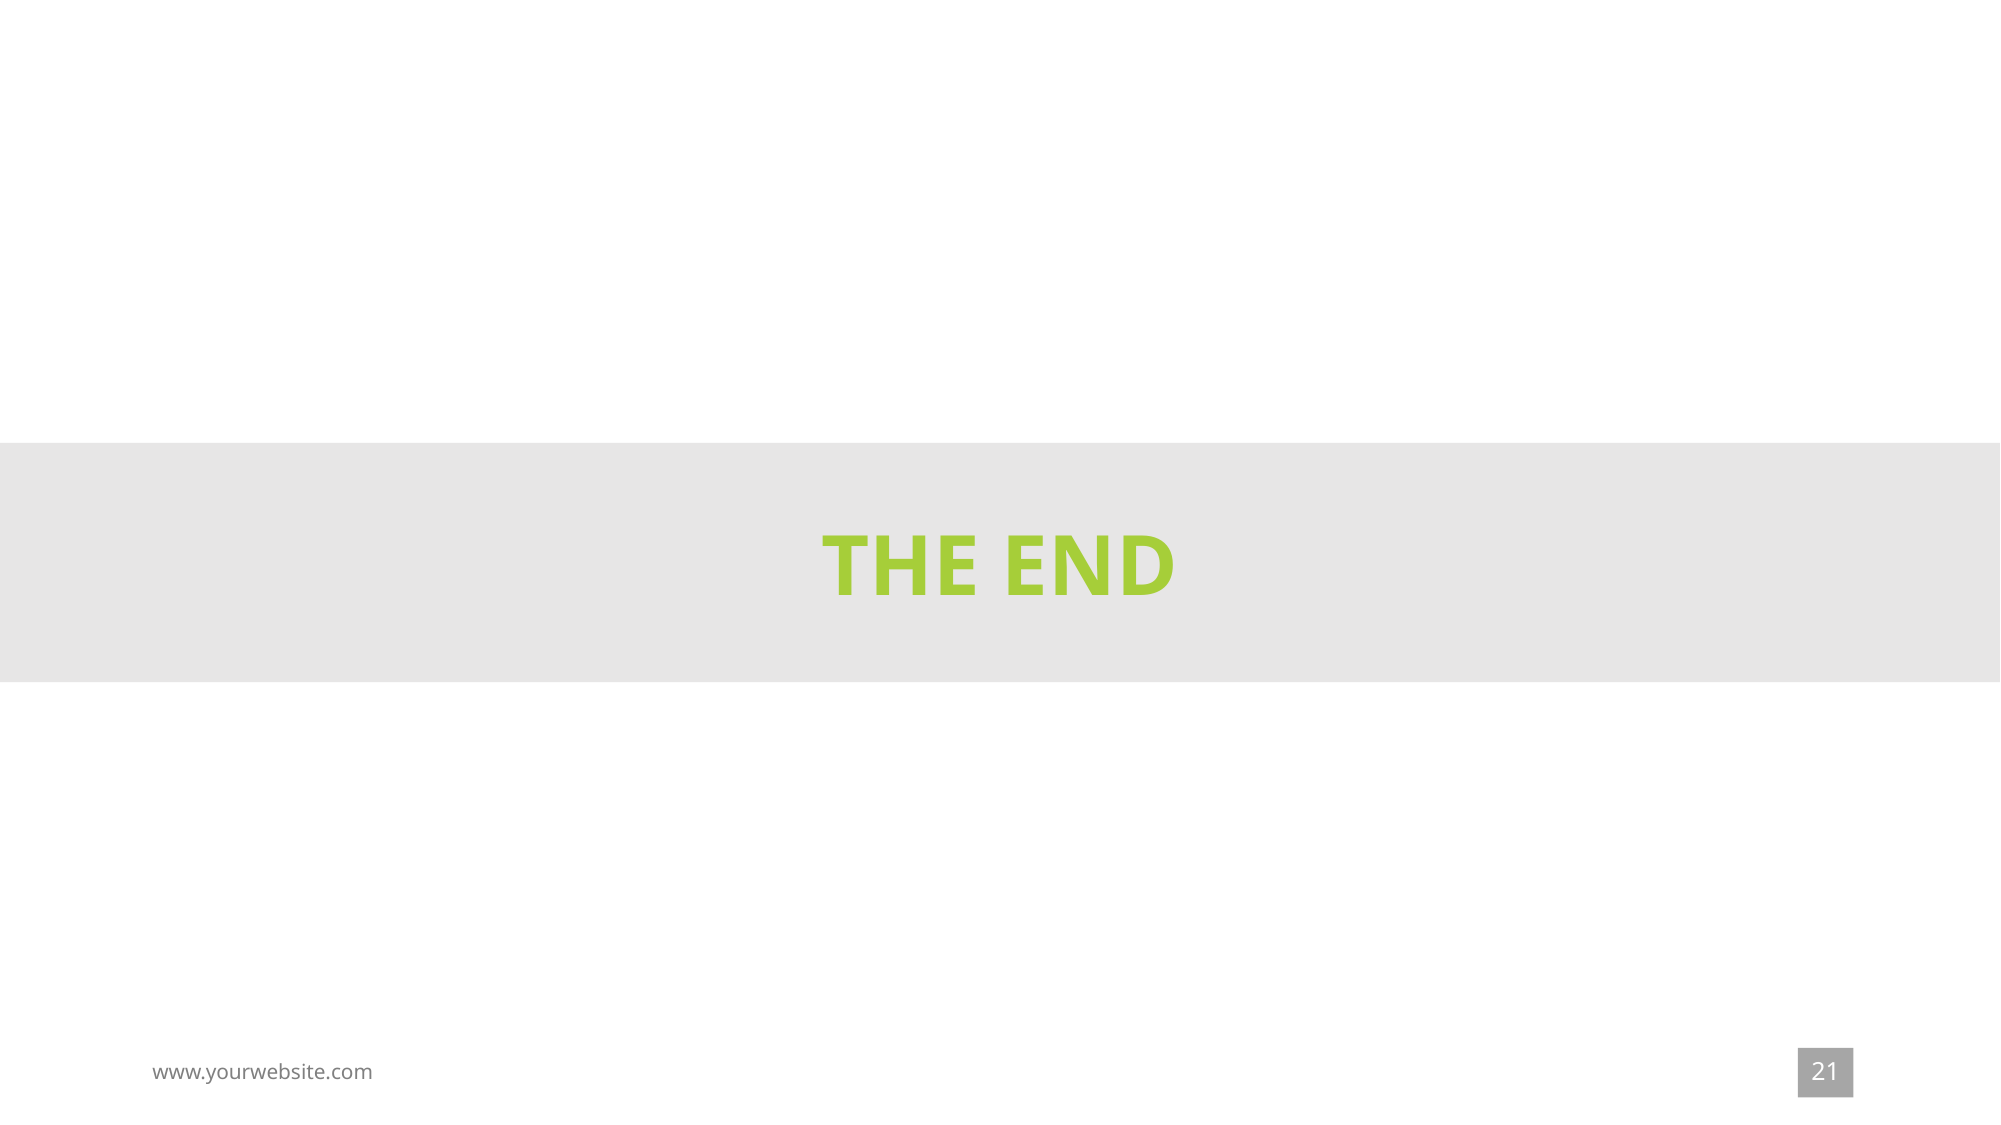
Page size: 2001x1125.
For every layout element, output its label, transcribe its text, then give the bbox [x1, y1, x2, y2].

slide_number 21 [1788, 1042, 1863, 1103]
text_box [0, 442, 2000, 683]
text_box THE END [807, 504, 1193, 620]
footer www.yourwebsite.com [137, 1042, 415, 1103]
